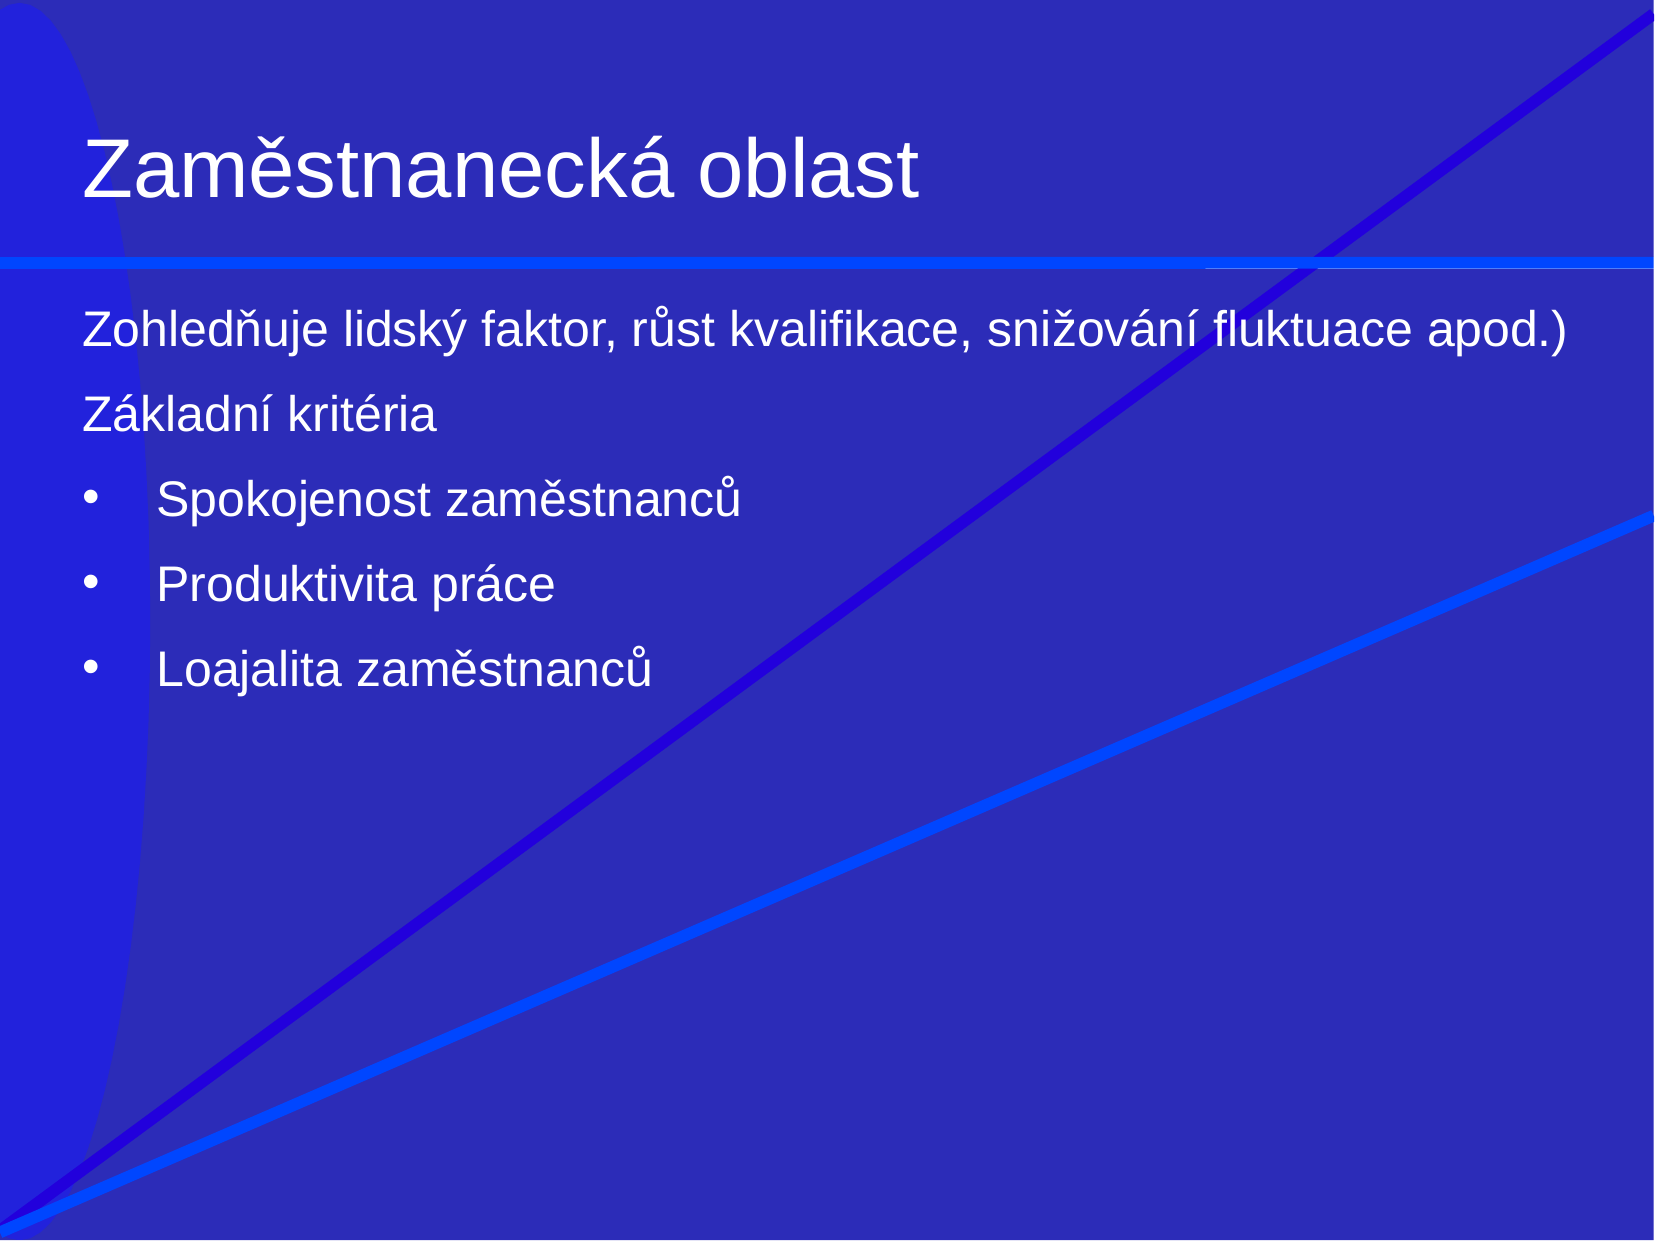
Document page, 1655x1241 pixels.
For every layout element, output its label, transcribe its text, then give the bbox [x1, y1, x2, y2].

title Zaměstnanecká oblast [80, 67, 1574, 296]
list Zohledňuje lidský faktor, růst kvalifikace, snižování fluktuace apod.) Základní kritéria Spokojenost zaměstnanců Produktivita práce Loajalita zaměstnanců [80, 296, 1574, 1002]
